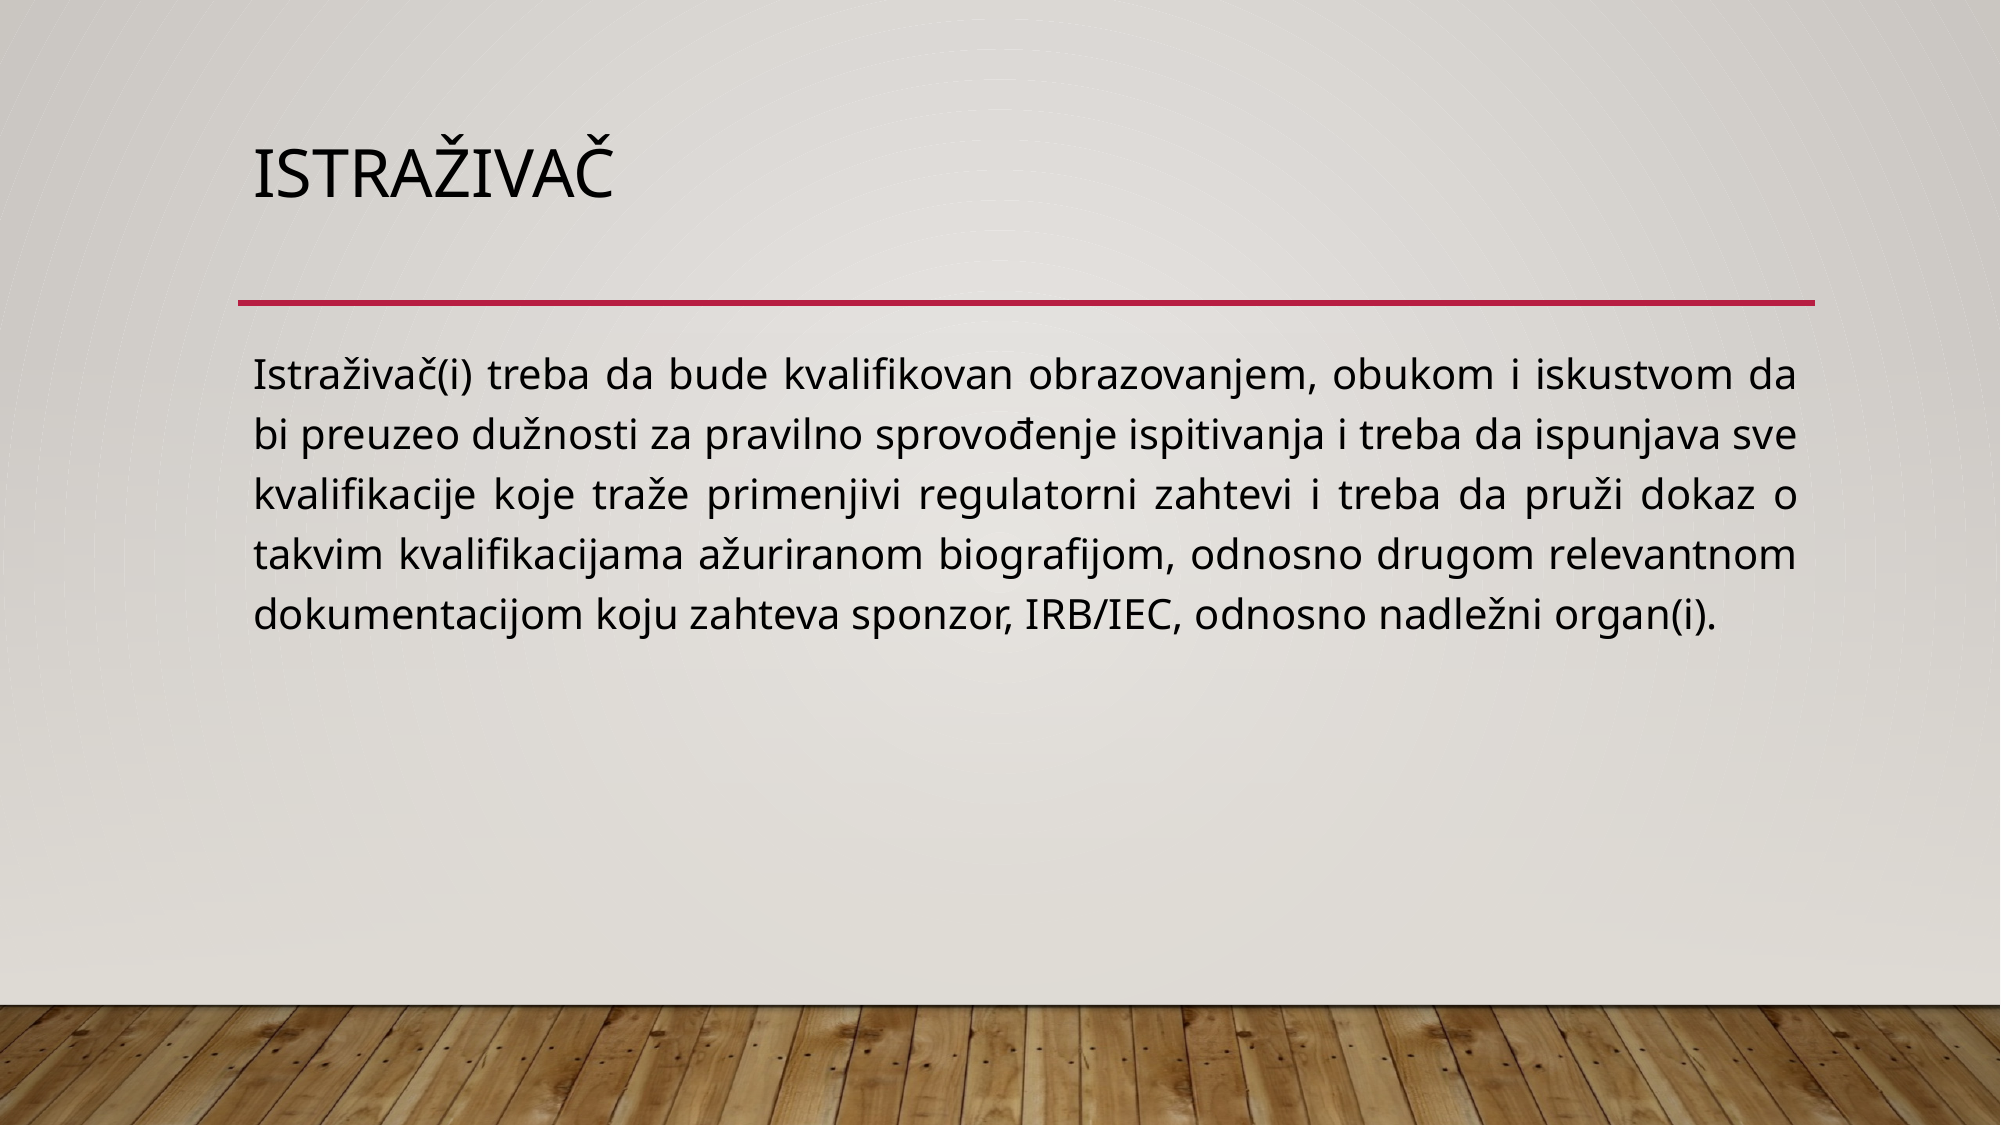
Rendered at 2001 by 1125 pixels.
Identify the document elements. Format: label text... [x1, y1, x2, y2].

picture [0, 1005, 2000, 1125]
list Istraživač(i) treba da bude kvalifikovan obrazovanjem, obukom i iskustvom da bi preuzeo dužnosti za pravilno sprovođenje ispitivanja i treba da ispunjava sve kvalifikacije koje traže primenjivi regulatorni zahtevi i treba da pruži dokaz o takvim kvalifikacijama ažuriranom biografijom, odnosno drugom relevantnom dokumentacijom koju zahteva sponzor, IRB/IEC, odnosno nadležni organ(i). [238, 330, 1814, 897]
title ISTRAŽIVAČ [238, 131, 1814, 305]
